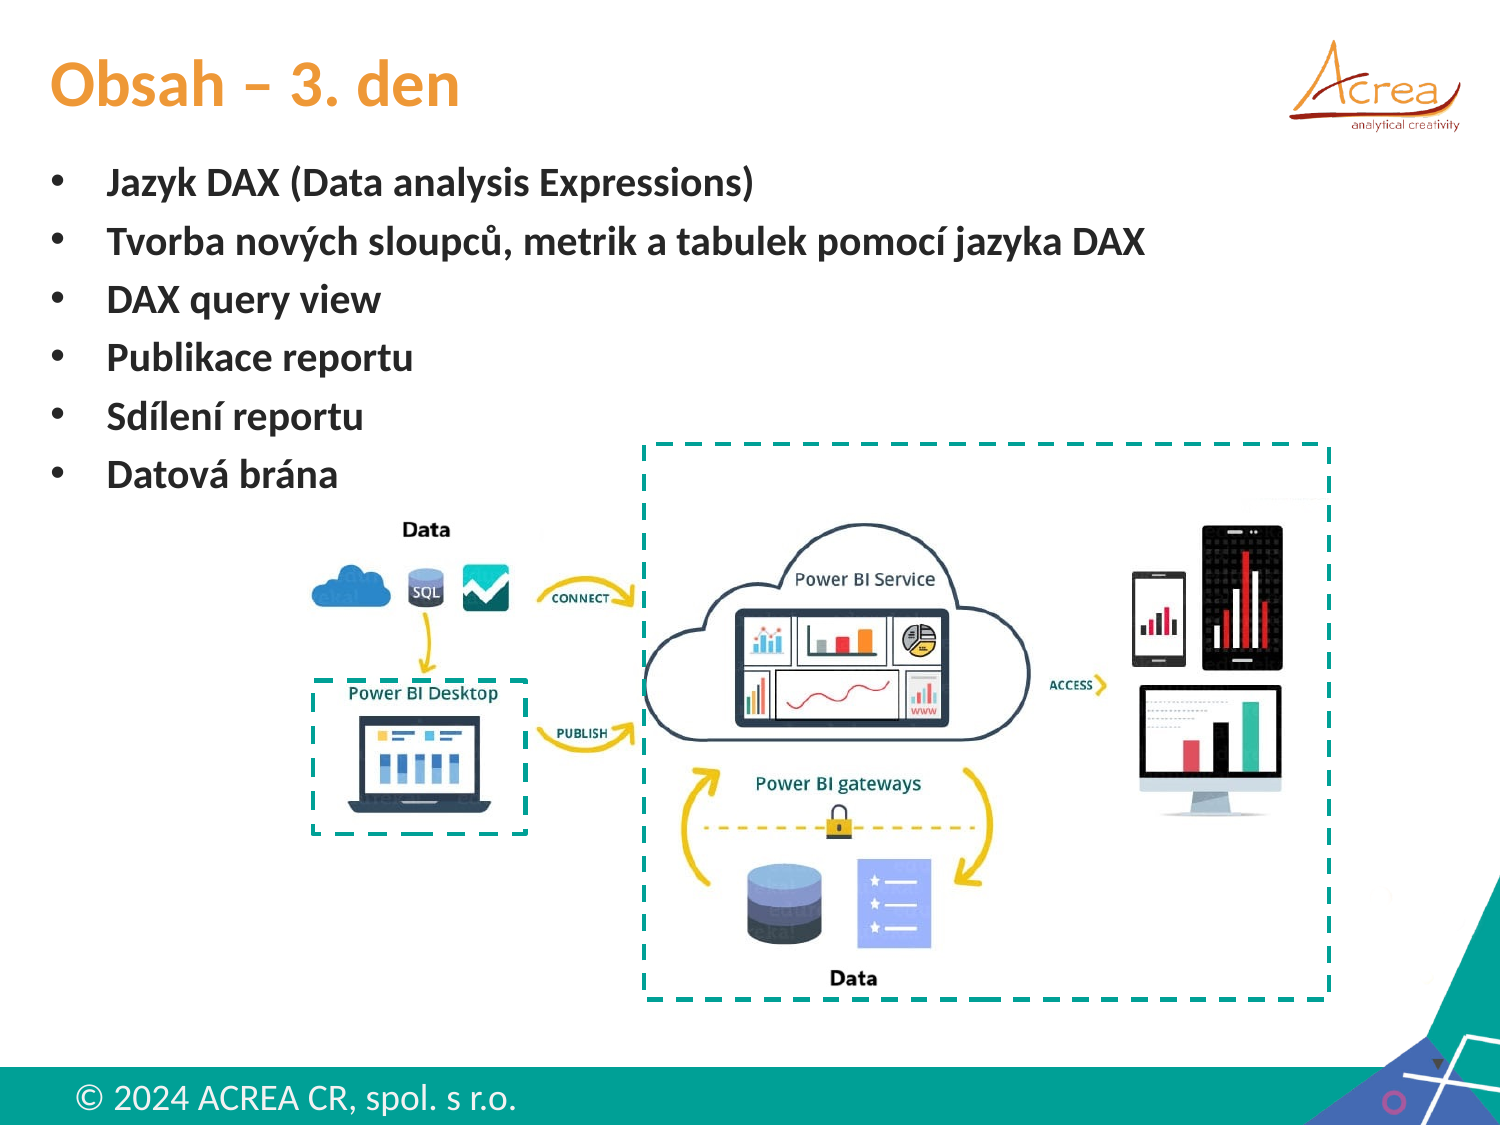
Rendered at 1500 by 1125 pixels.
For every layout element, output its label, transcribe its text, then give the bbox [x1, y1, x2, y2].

picture [1249, 10, 1500, 161]
title Obsah – 3. den [35, 35, 1276, 124]
picture [1280, 853, 1500, 1125]
picture [277, 498, 1329, 1008]
list Jazyk DAX (Data analysis Expressions) Tvorba nových sloupců, metrik a tabulek pomocí jazyka DAX DAX query view Publikace reportu Sdílení reportu Datová brána [35, 147, 1453, 1010]
text_box [642, 442, 1331, 497]
